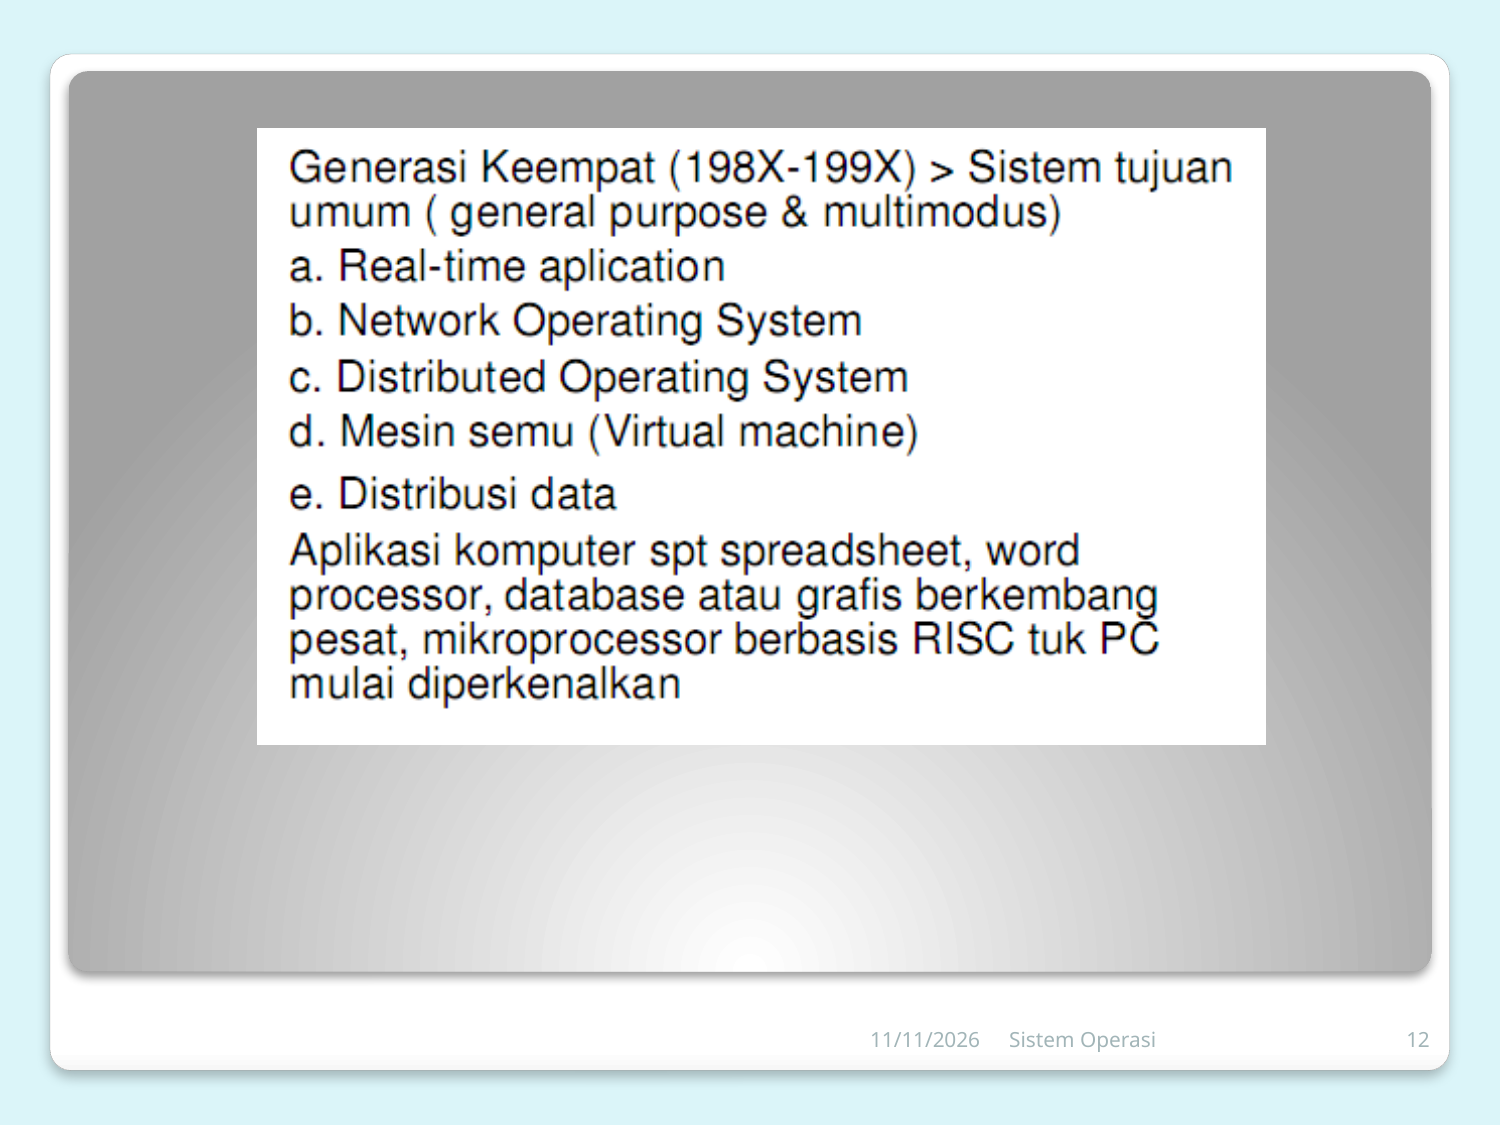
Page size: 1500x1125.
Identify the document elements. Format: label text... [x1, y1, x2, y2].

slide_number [619, 1002, 994, 1063]
slide_number 12 [1370, 1002, 1445, 1063]
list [257, 128, 1266, 745]
footer Sistem Operasi [994, 1002, 1370, 1063]
